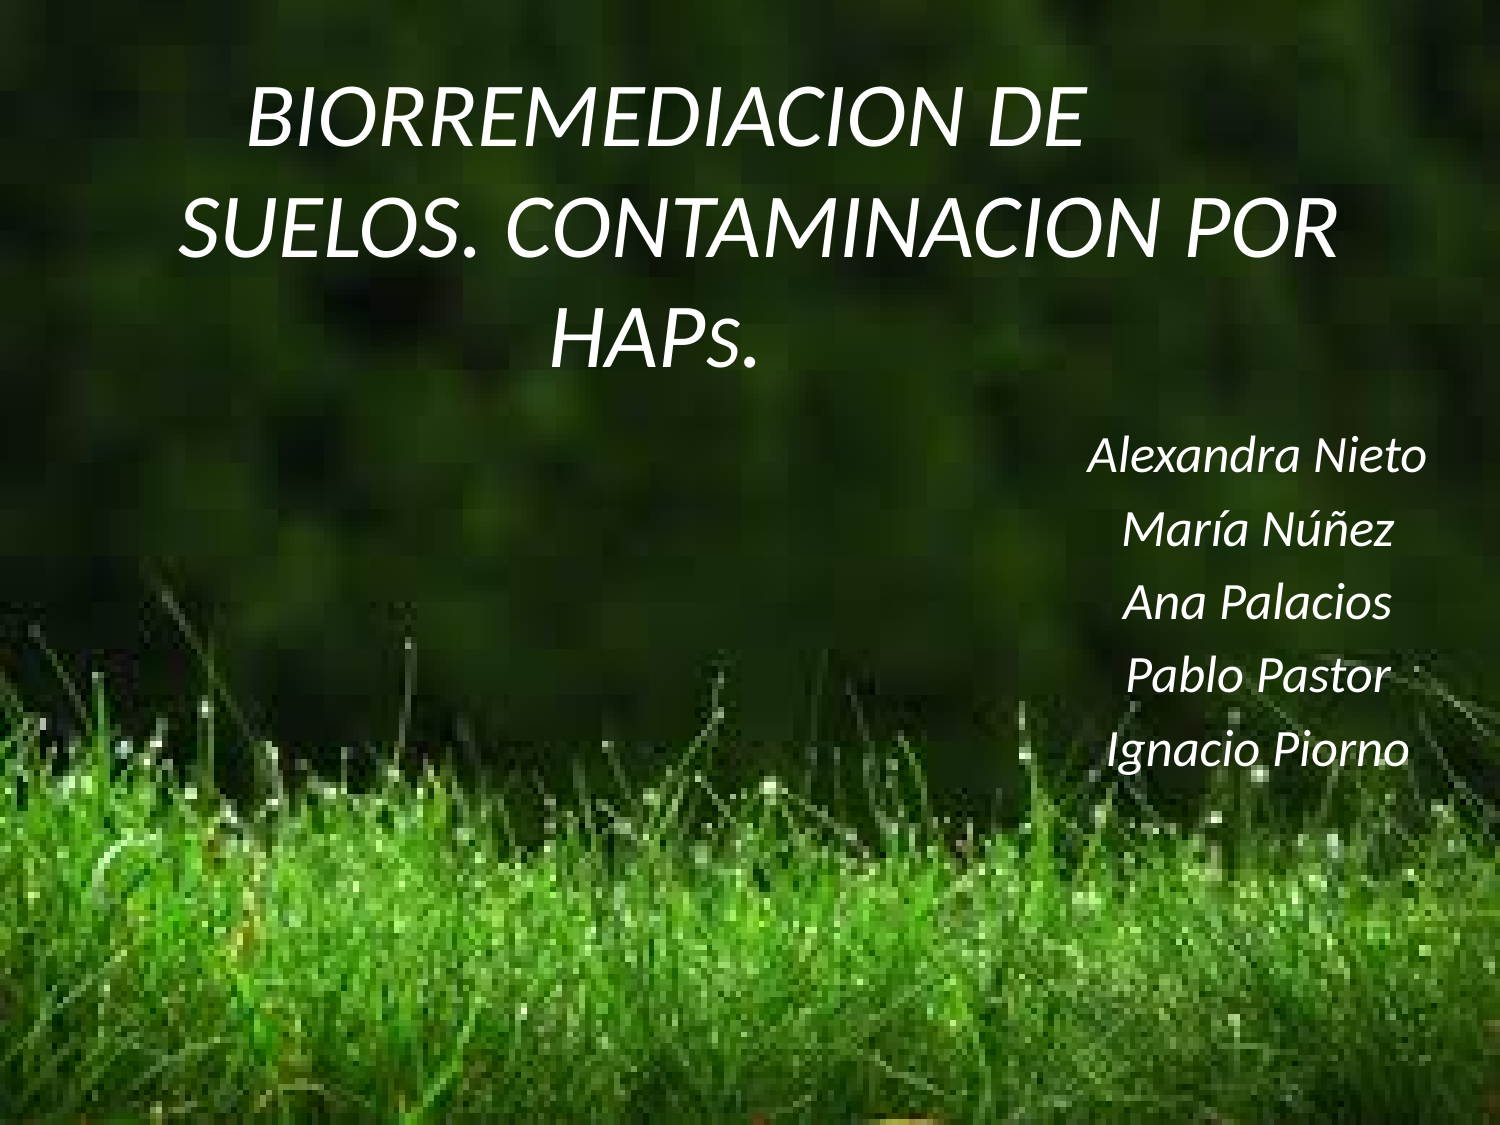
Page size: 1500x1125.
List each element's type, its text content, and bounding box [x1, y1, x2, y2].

picture [0, 0, 1500, 1125]
subtitle Alexandra Nieto María Núñez Ana Palacios Pablo Pastor Ignacio Piorno [797, 349, 1500, 796]
title BIORREMEDIACION DE SUELOS. CONTAMINACION POR HAPS. [112, 42, 1388, 508]
